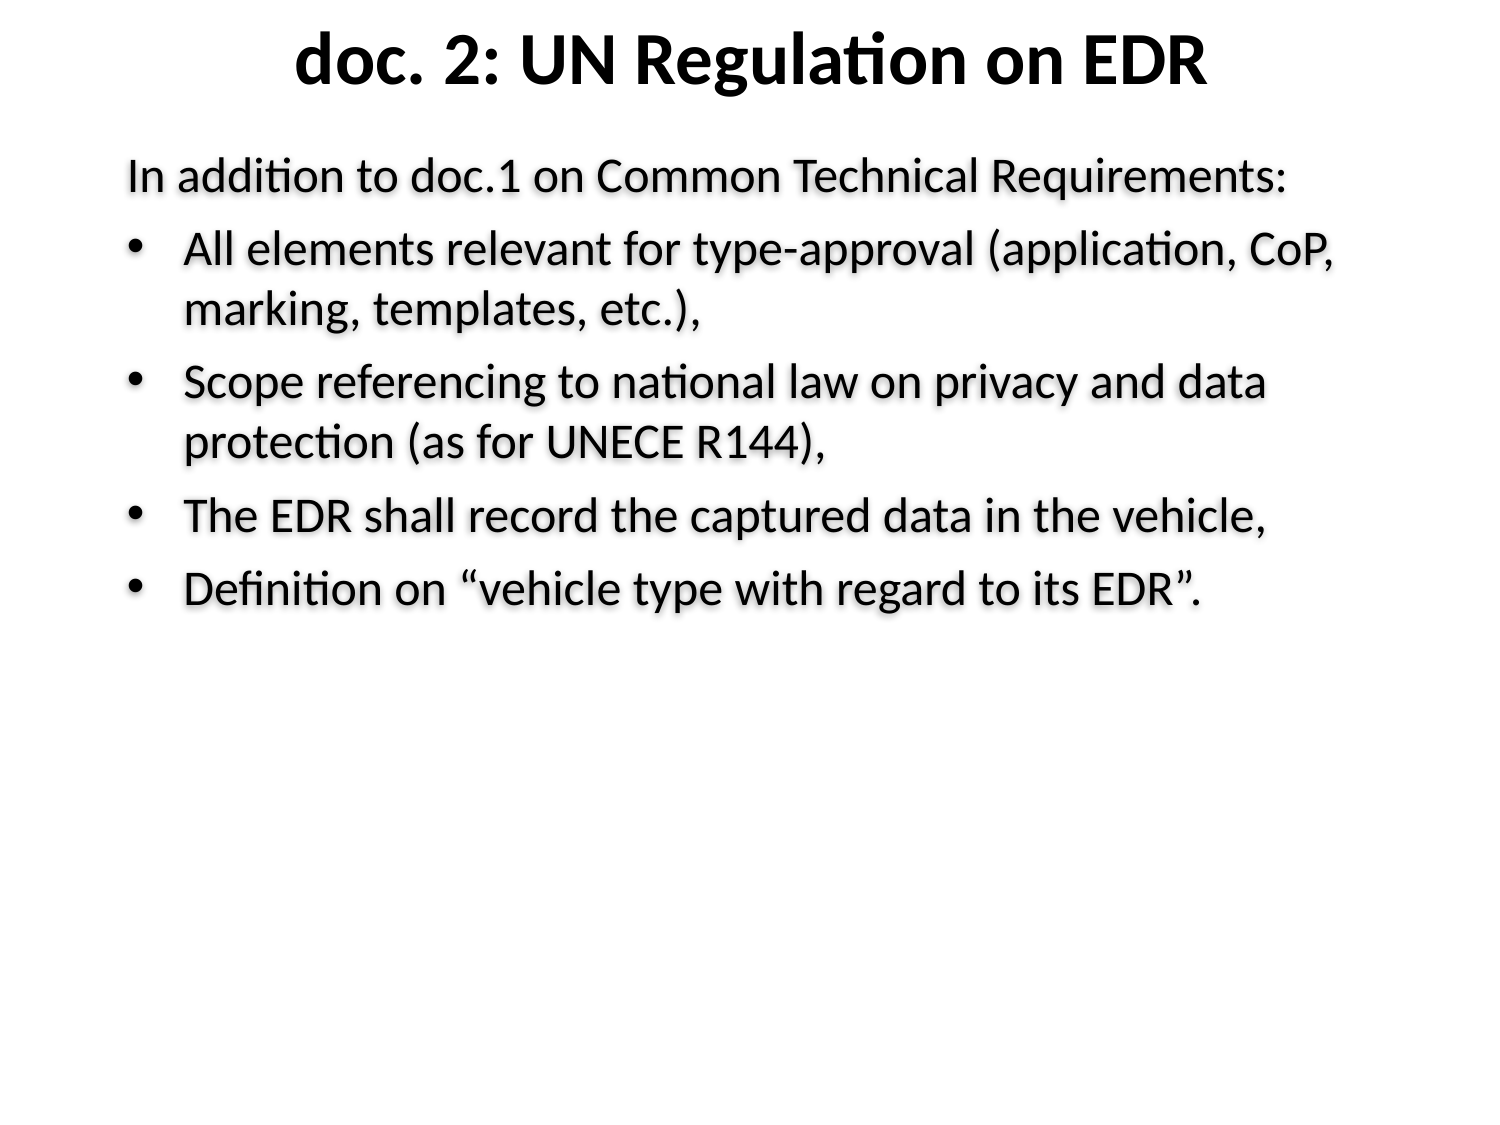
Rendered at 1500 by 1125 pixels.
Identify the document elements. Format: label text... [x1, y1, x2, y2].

text_box doc. 2: UN Regulation on EDR [2, 19, 1500, 90]
text_box In addition to doc.1 on Common Technical Requirements: All elements relevant for type-approval (application, CoP, marking, templates, etc.), Scope referencing to national law on privacy and data protection (as for UNECE R144), The EDR shall record the captured data in the vehicle, Definition on “vehicle type with regard to its EDR”. [63, 85, 1441, 1026]
